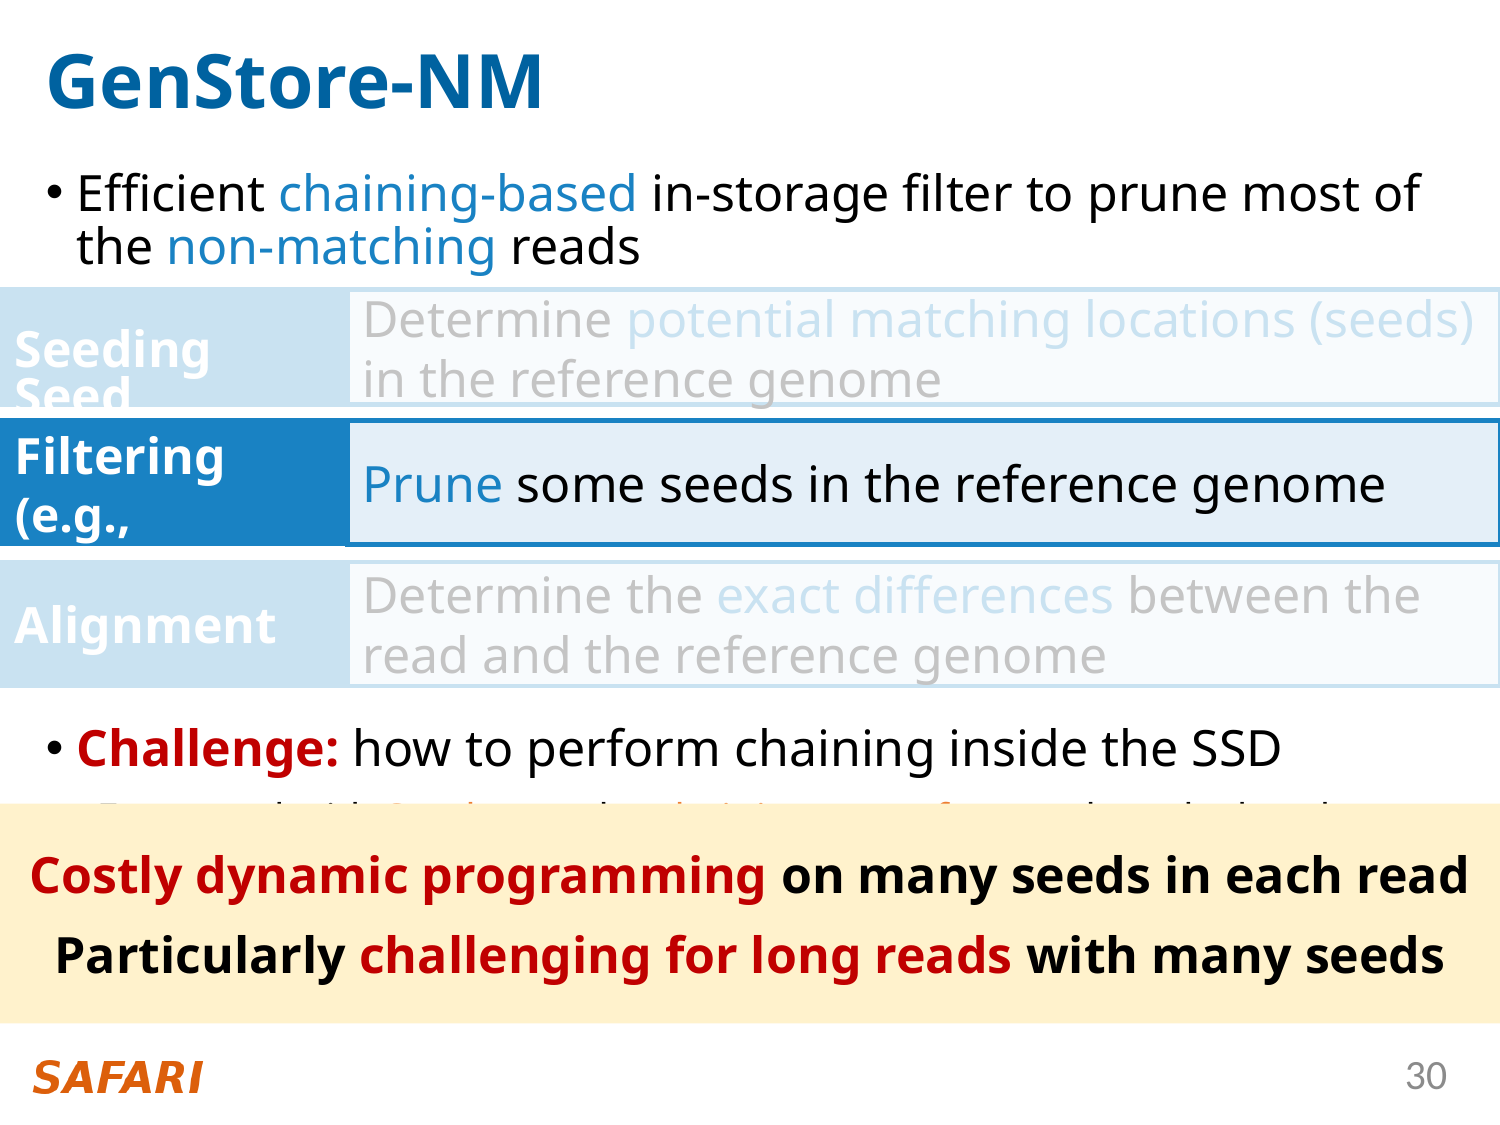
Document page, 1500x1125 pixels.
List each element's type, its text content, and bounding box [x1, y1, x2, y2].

text_box Costly dynamic programming on many seeds in each read Particularly challenging for long reads with many seeds [0, 802, 1500, 1024]
list Efficient chaining-based in-storage filter to prune most of the non-matching reads [31, 160, 1487, 282]
text_box [0, 687, 1500, 693]
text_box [0, 289, 1500, 687]
text_box [0, 282, 1500, 289]
title GenStore-NM [31, 15, 1475, 143]
picture [31, 1051, 209, 1104]
